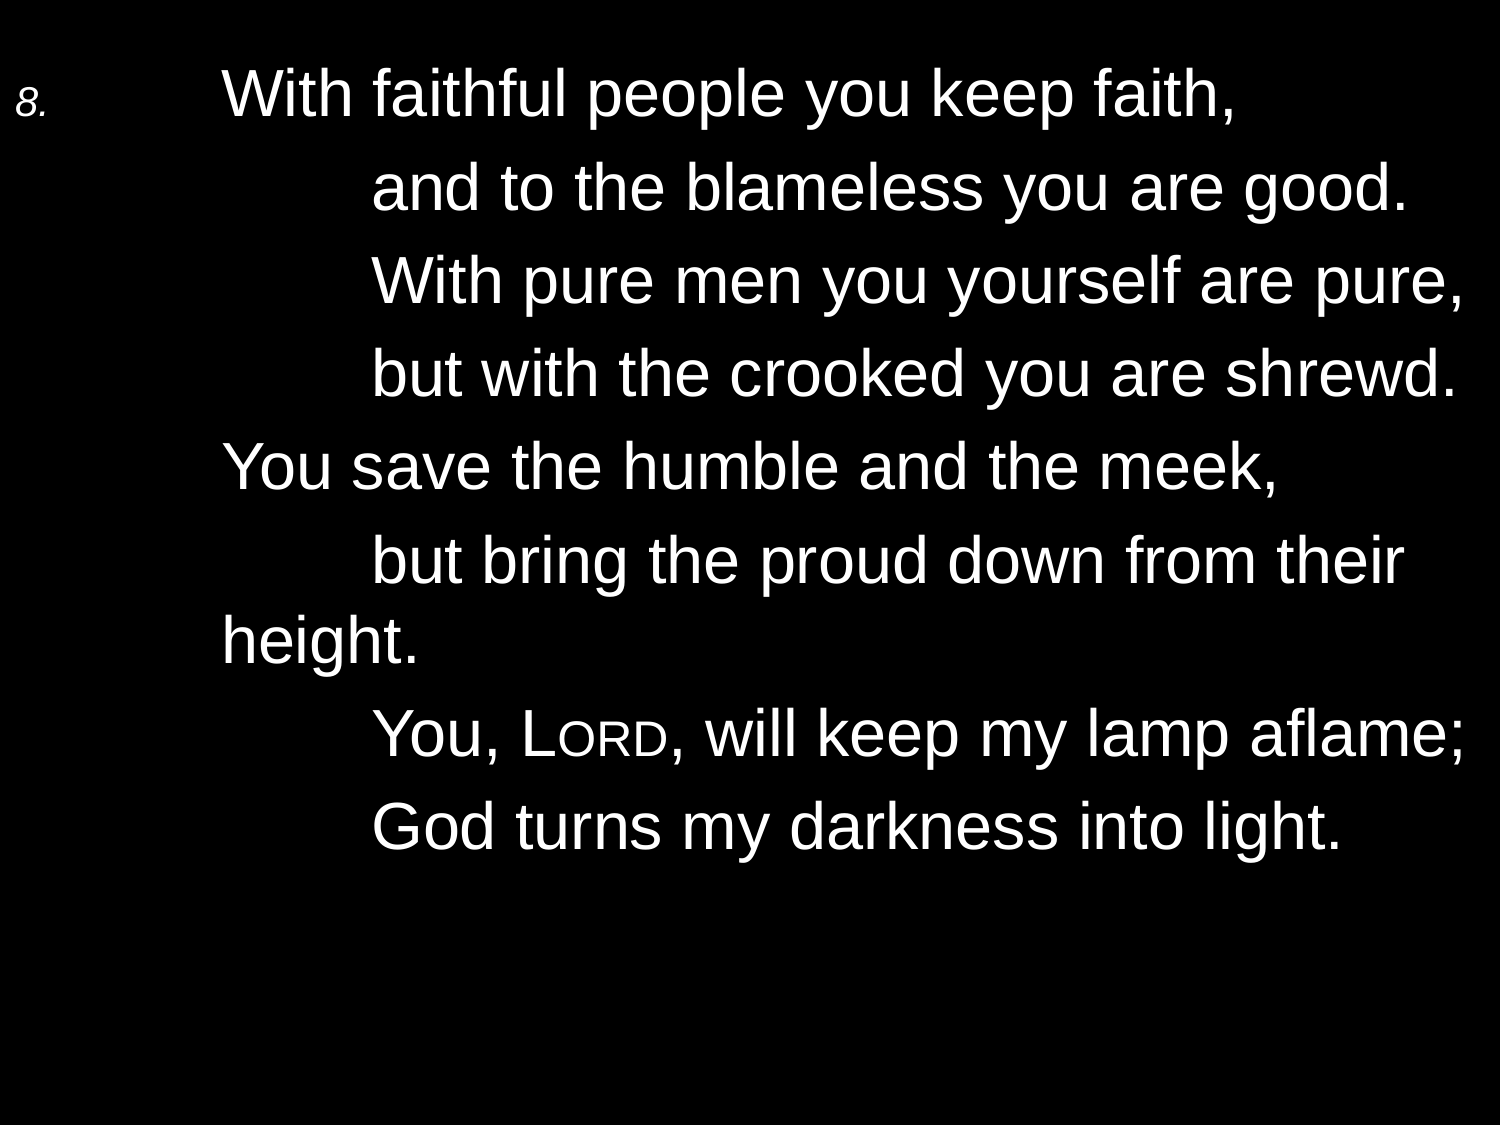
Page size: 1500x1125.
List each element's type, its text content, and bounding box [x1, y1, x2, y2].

list 8. With faithful people you keep faith, and to the blameless you are good. With pure men you yourself are pure, but with the crooked you are shrewd. You save the humble and the meek, but bring the proud down from their height. You, Lord, will keep my lamp aflame; God turns my darkness into light. [0, 42, 1500, 1047]
